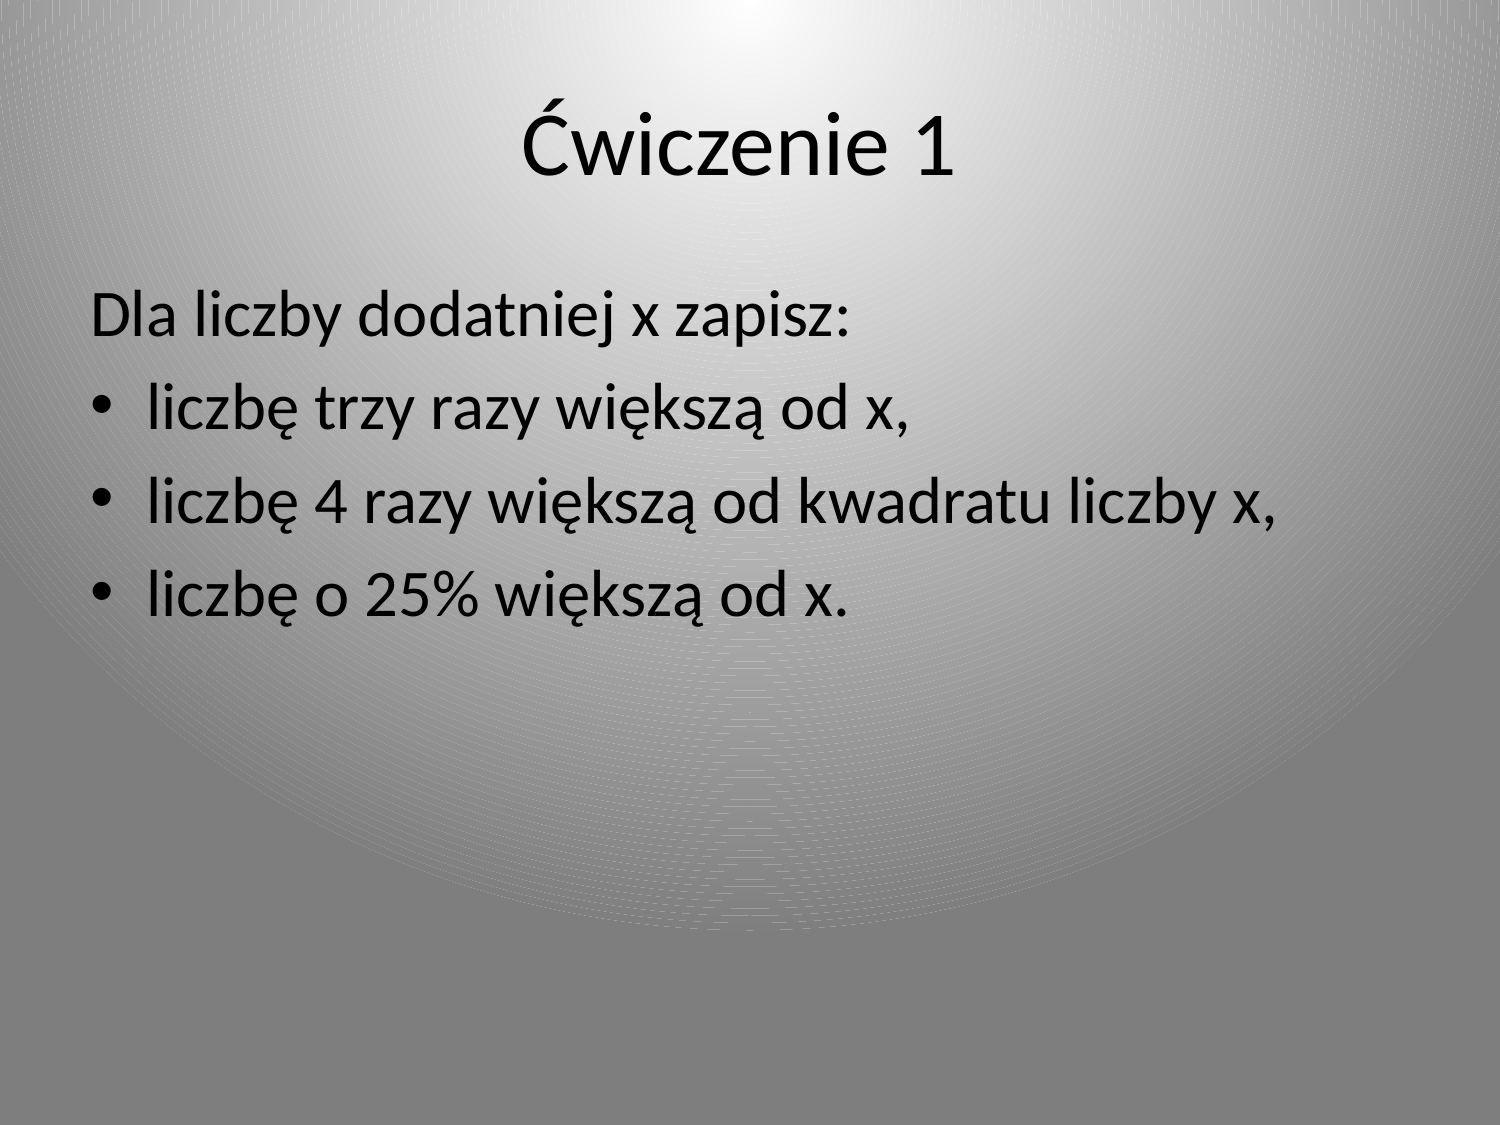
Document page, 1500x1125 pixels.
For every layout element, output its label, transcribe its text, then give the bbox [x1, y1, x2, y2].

title Ćwiczenie 1 [75, 45, 1425, 233]
list Dla liczby dodatniej x zapisz: liczbę trzy razy większą od x, liczbę 4 razy większą od kwadratu liczby x, liczbę o 25% większą od x. [75, 262, 1425, 1005]
